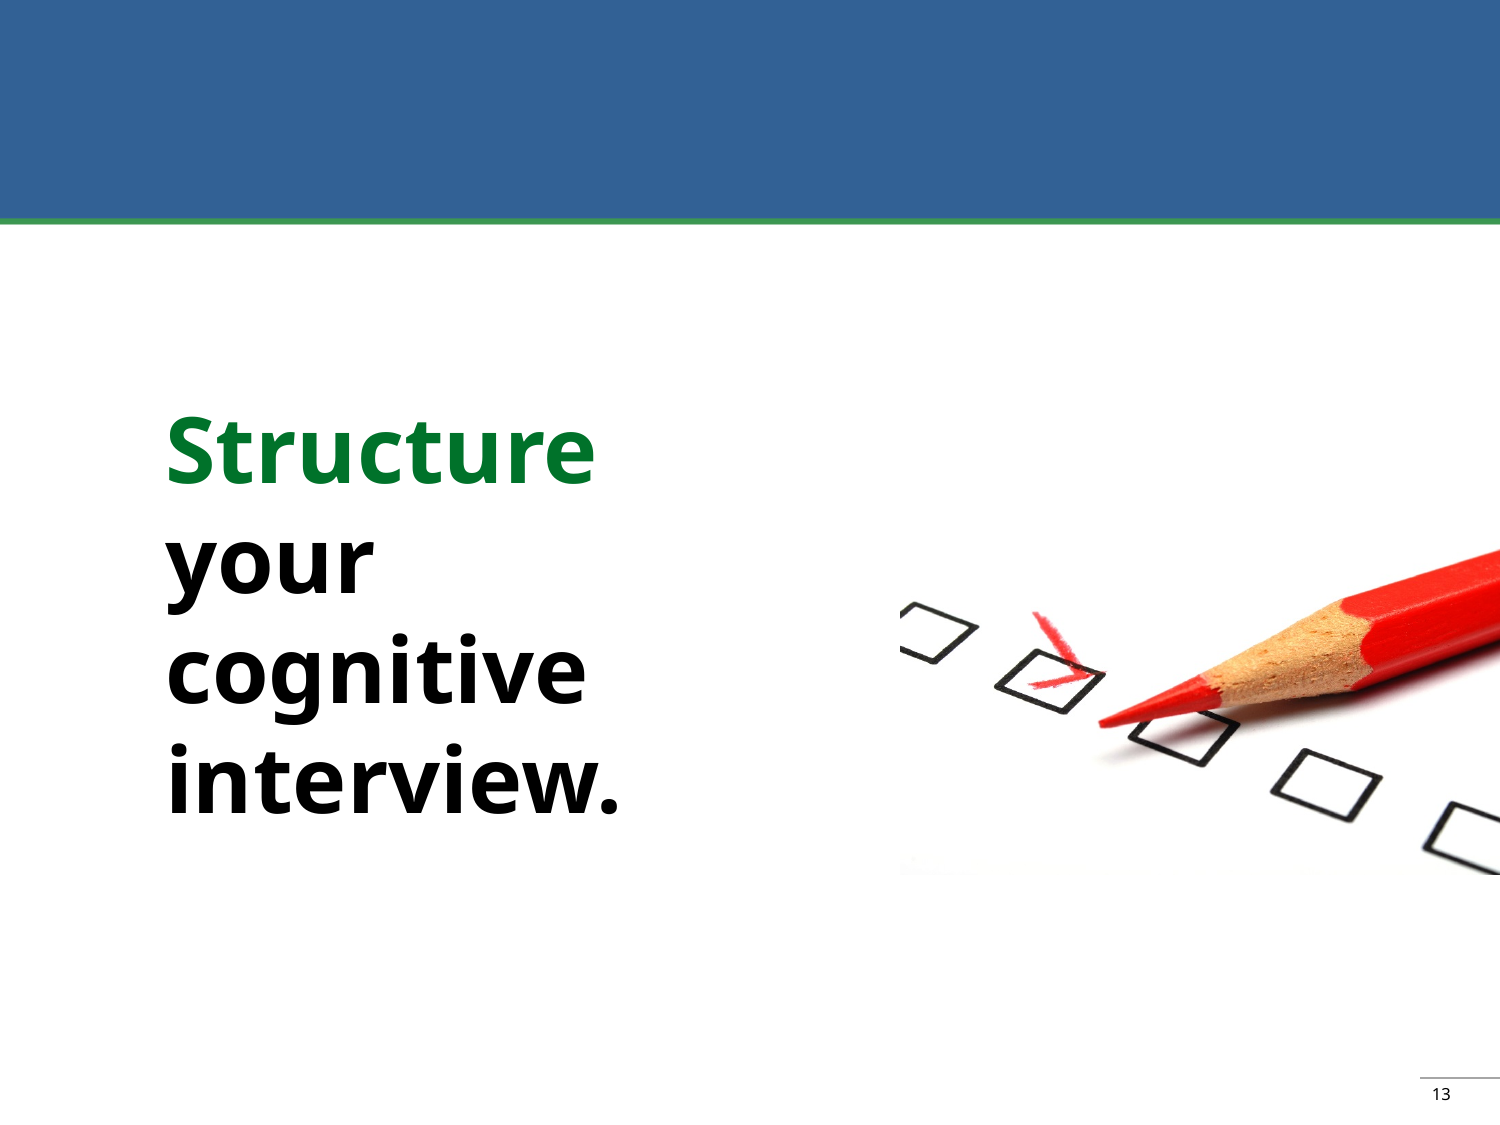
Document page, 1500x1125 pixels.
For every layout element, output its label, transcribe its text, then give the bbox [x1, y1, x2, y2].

picture [0, 0, 1500, 1125]
list Structure your cognitive interview. [150, 262, 738, 1063]
